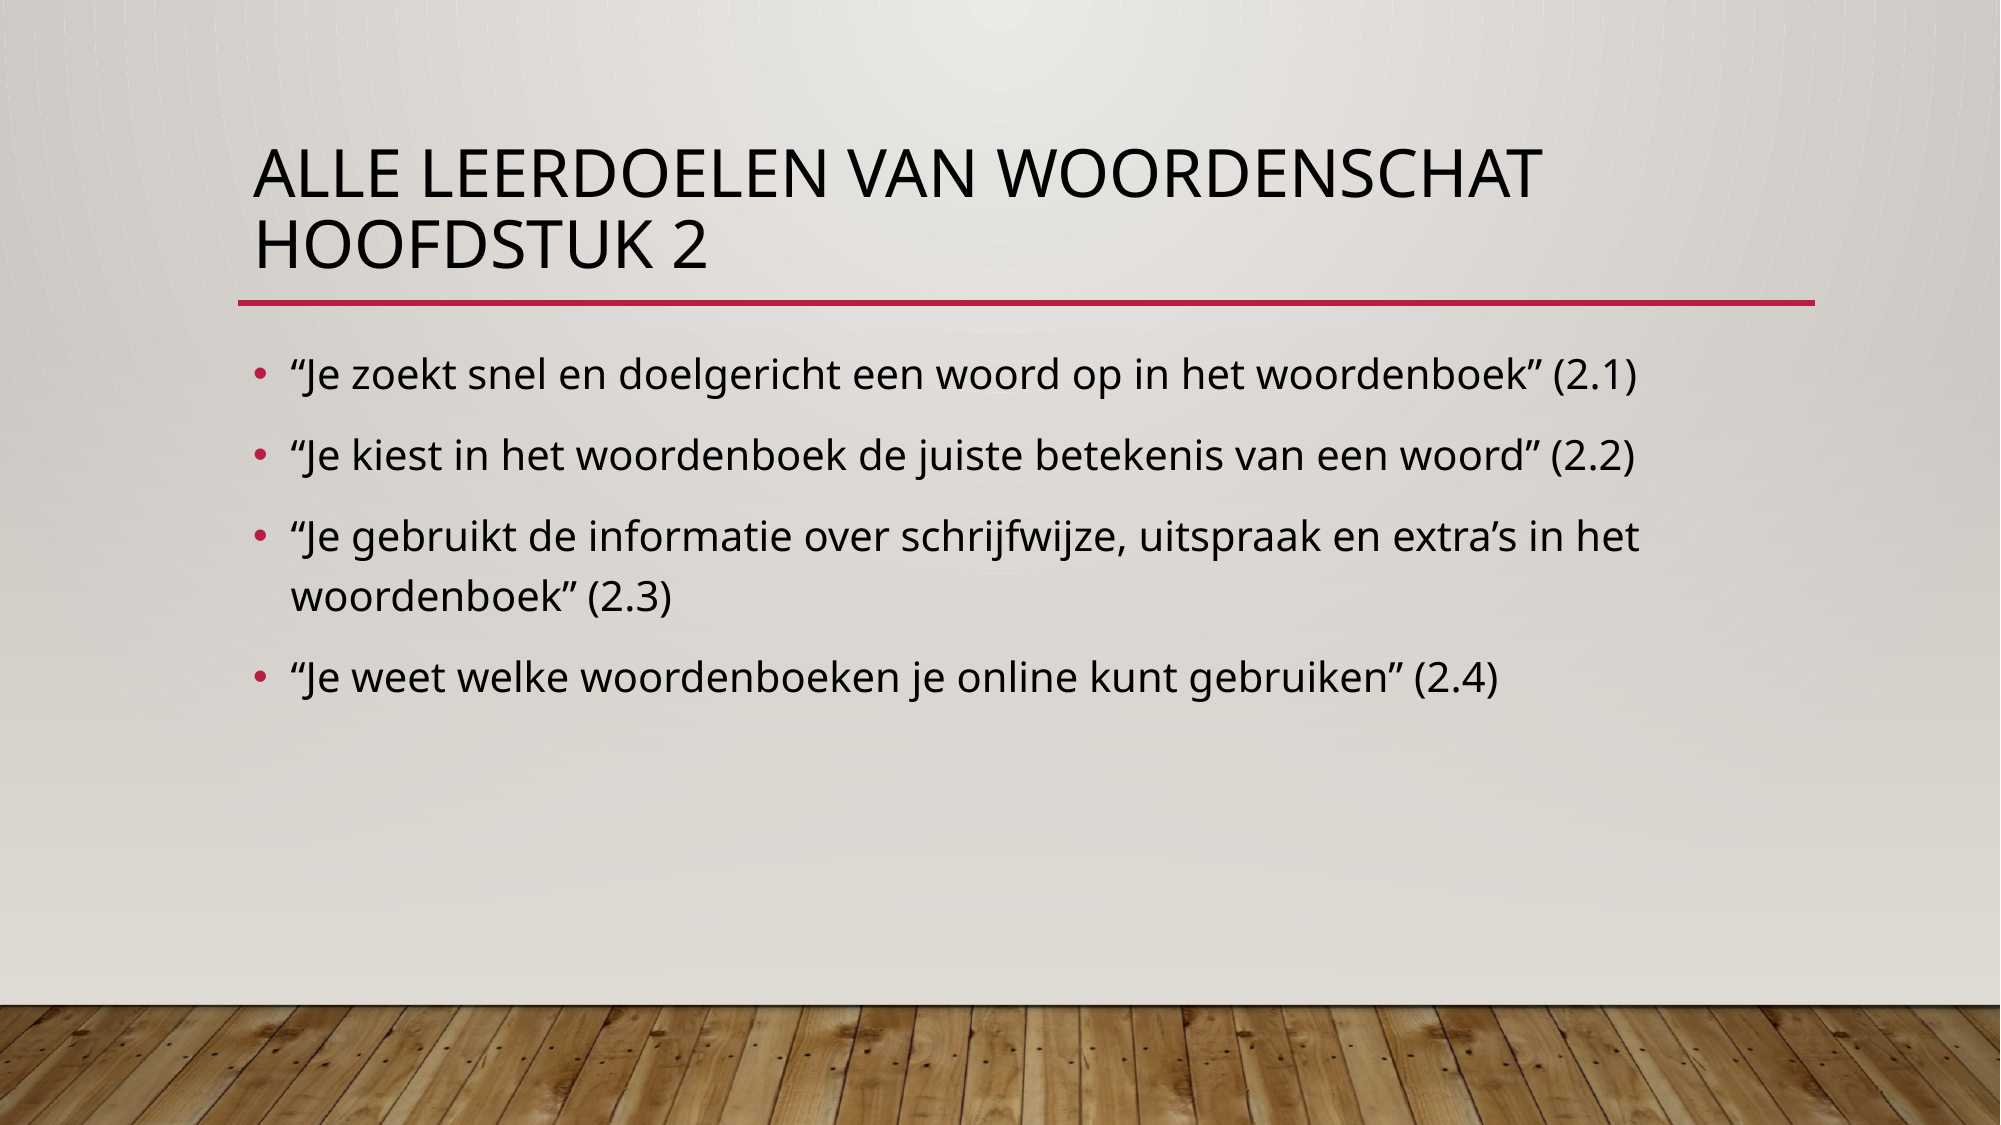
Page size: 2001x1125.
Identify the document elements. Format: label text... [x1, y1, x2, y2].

title Alle leerdoelen van woordenschat hoofdstuk 2 [238, 131, 1814, 305]
picture [0, 1005, 2000, 1125]
list “Je zoekt snel en doelgericht een woord op in het woordenboek” (2.1) “Je kiest in het woordenboek de juiste betekenis van een woord” (2.2) “Je gebruikt de informatie over schrijfwijze, uitspraak en extra’s in het woordenboek” (2.3) “Je weet welke woordenboeken je online kunt gebruiken” (2.4) [238, 330, 1814, 897]
